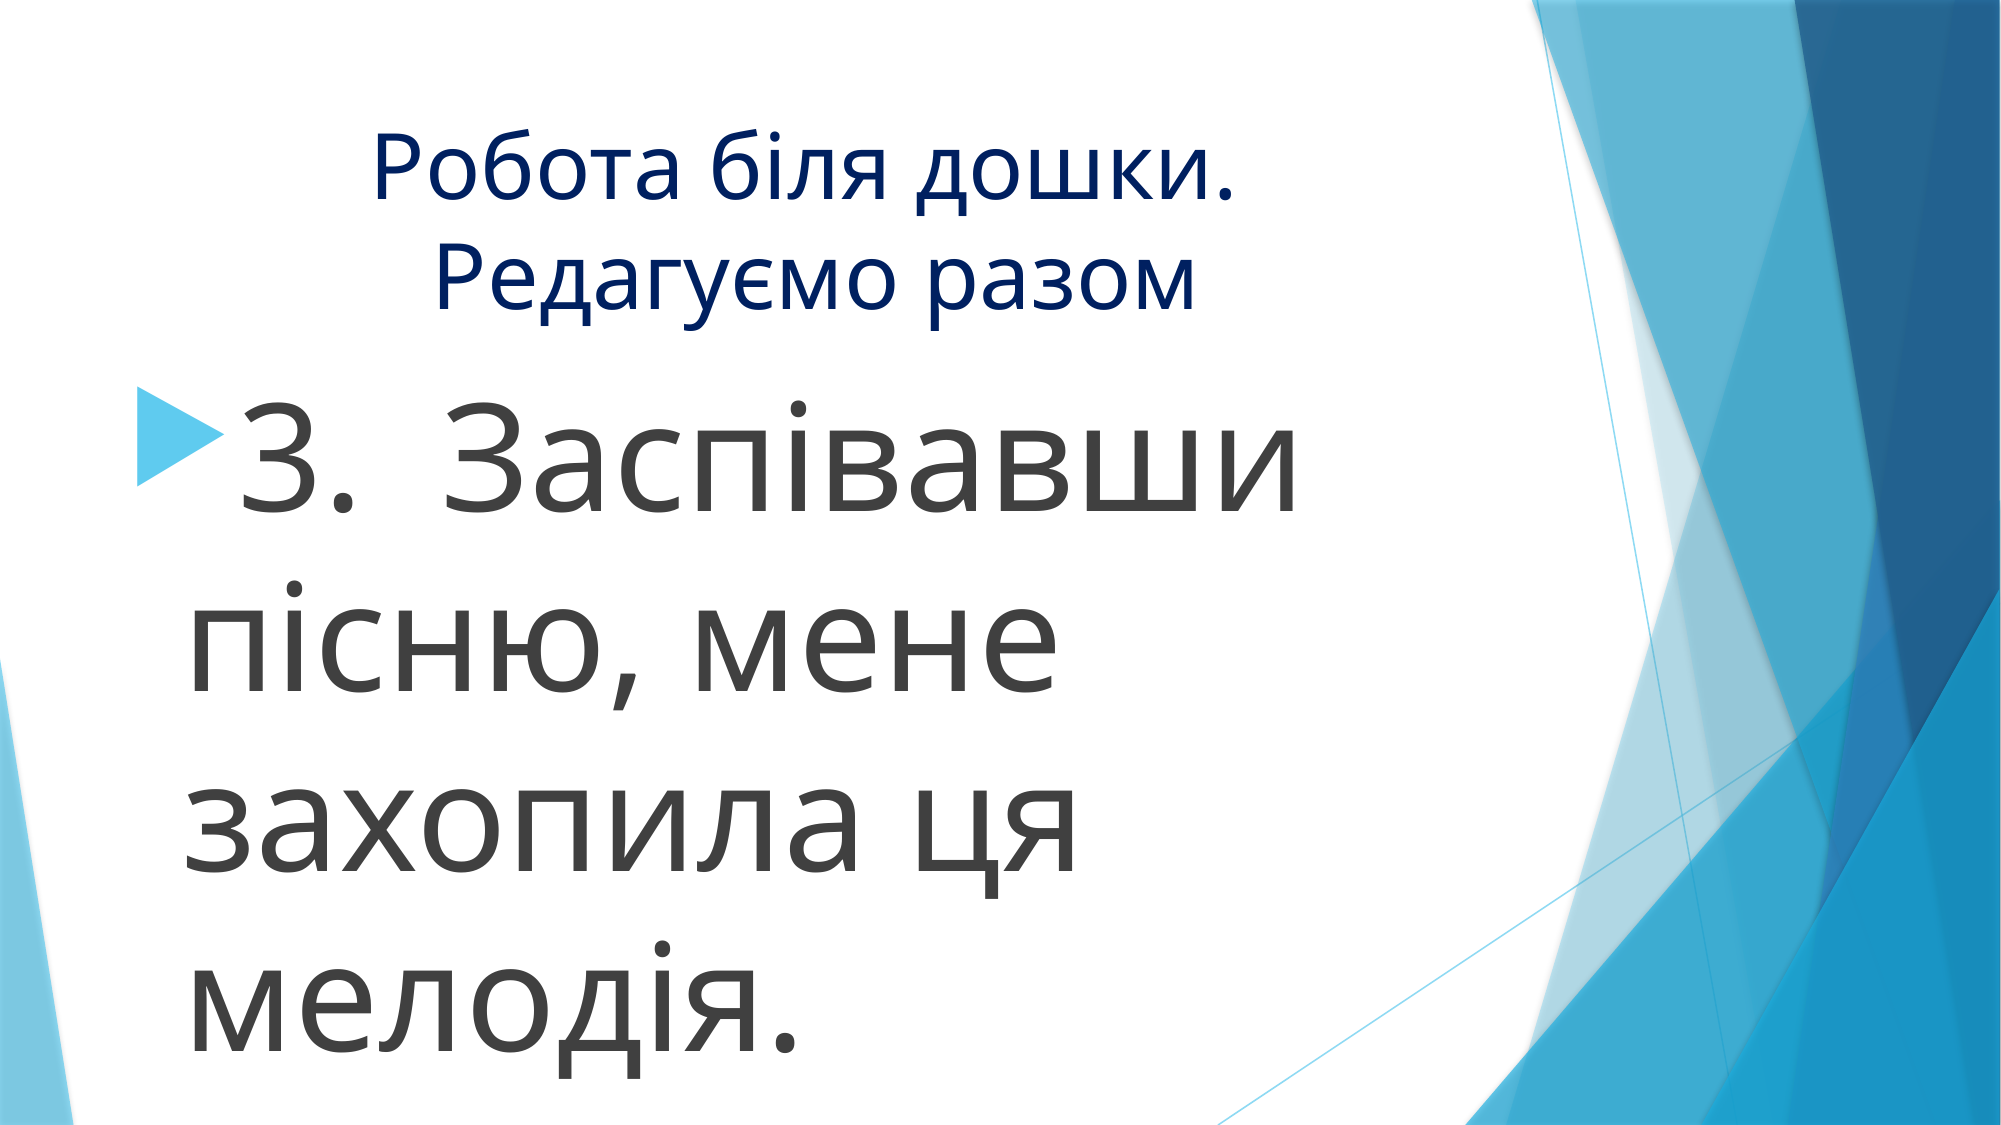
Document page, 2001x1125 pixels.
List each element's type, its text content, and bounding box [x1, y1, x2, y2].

title Робота біля дошки. Редагуємо разом [111, 99, 1522, 317]
list 3. Заспівавши пісню, мене захопила ця мелодія. [111, 354, 1749, 992]
